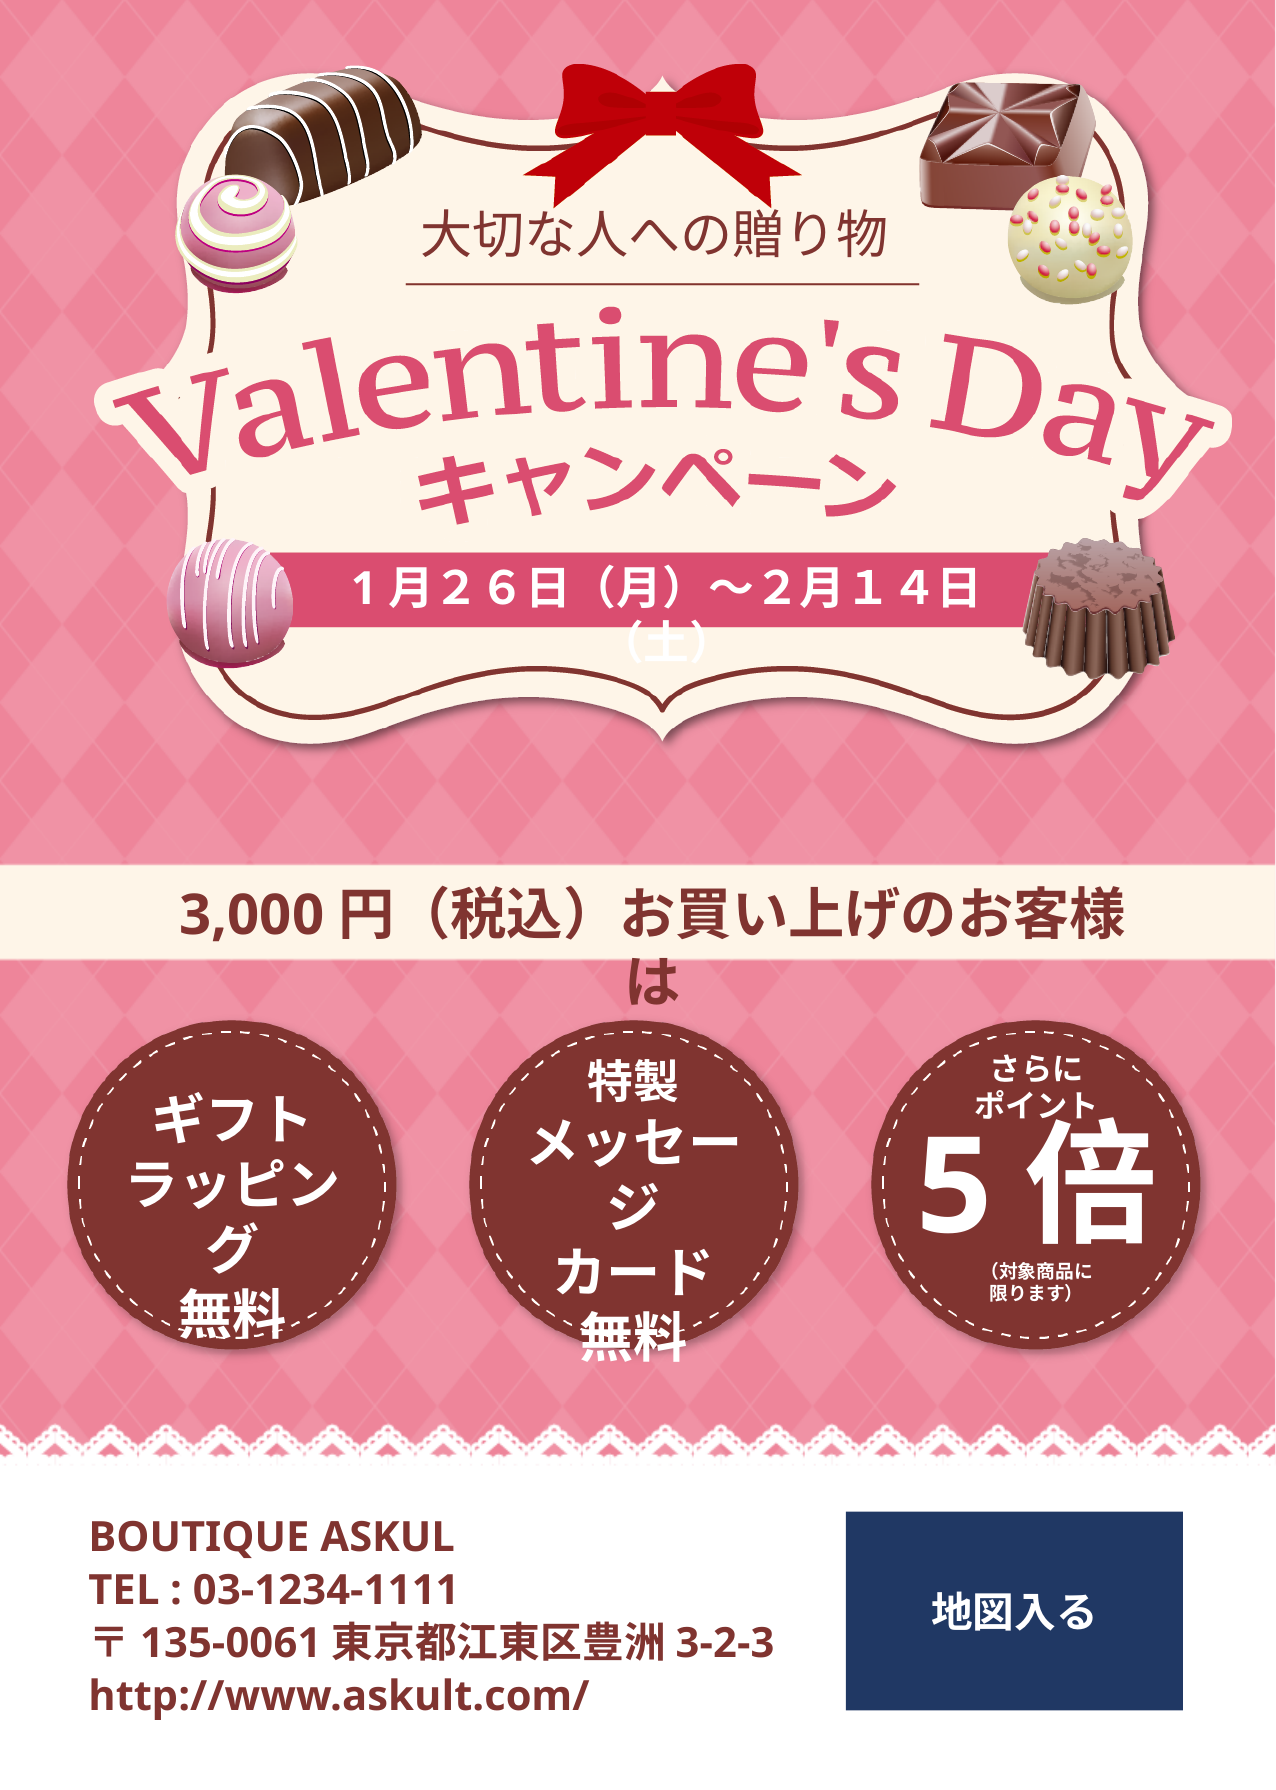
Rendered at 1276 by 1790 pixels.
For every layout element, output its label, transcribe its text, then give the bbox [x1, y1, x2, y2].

text_box BOUTIQUE ASKUL TEL : 03-1234-1111 〒135-0061東京都江東区豊洲3-2-3 http://www.askult.com/ [73, 1502, 863, 1727]
picture [0, 0, 1276, 1469]
text_box 地図入る [845, 1511, 1184, 1711]
